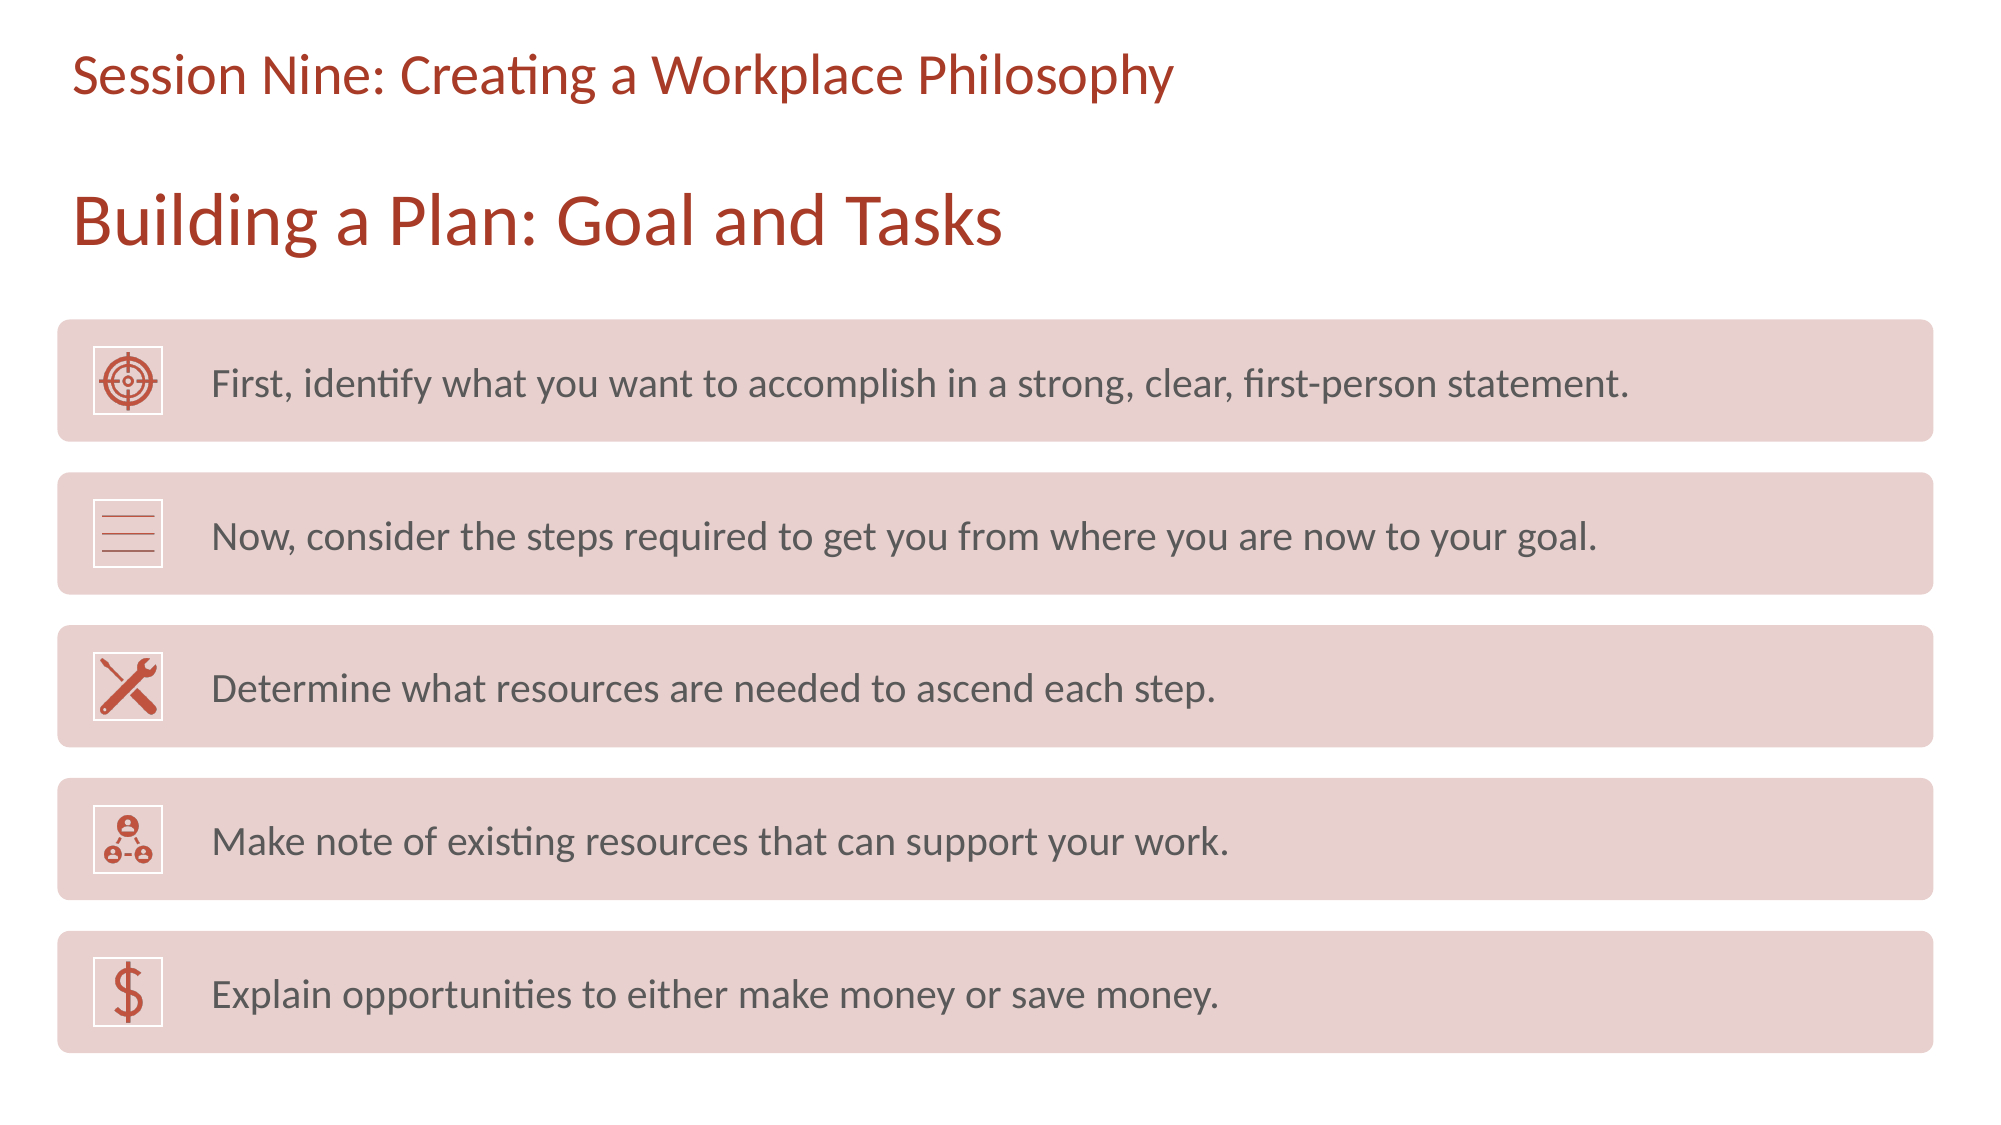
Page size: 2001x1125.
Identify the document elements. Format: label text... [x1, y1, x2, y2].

list Building a Plan: Goal and Tasks [57, 172, 1934, 270]
title Session Nine: Creating a Workplace Philosophy [57, 36, 1934, 124]
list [57, 318, 1934, 1054]
